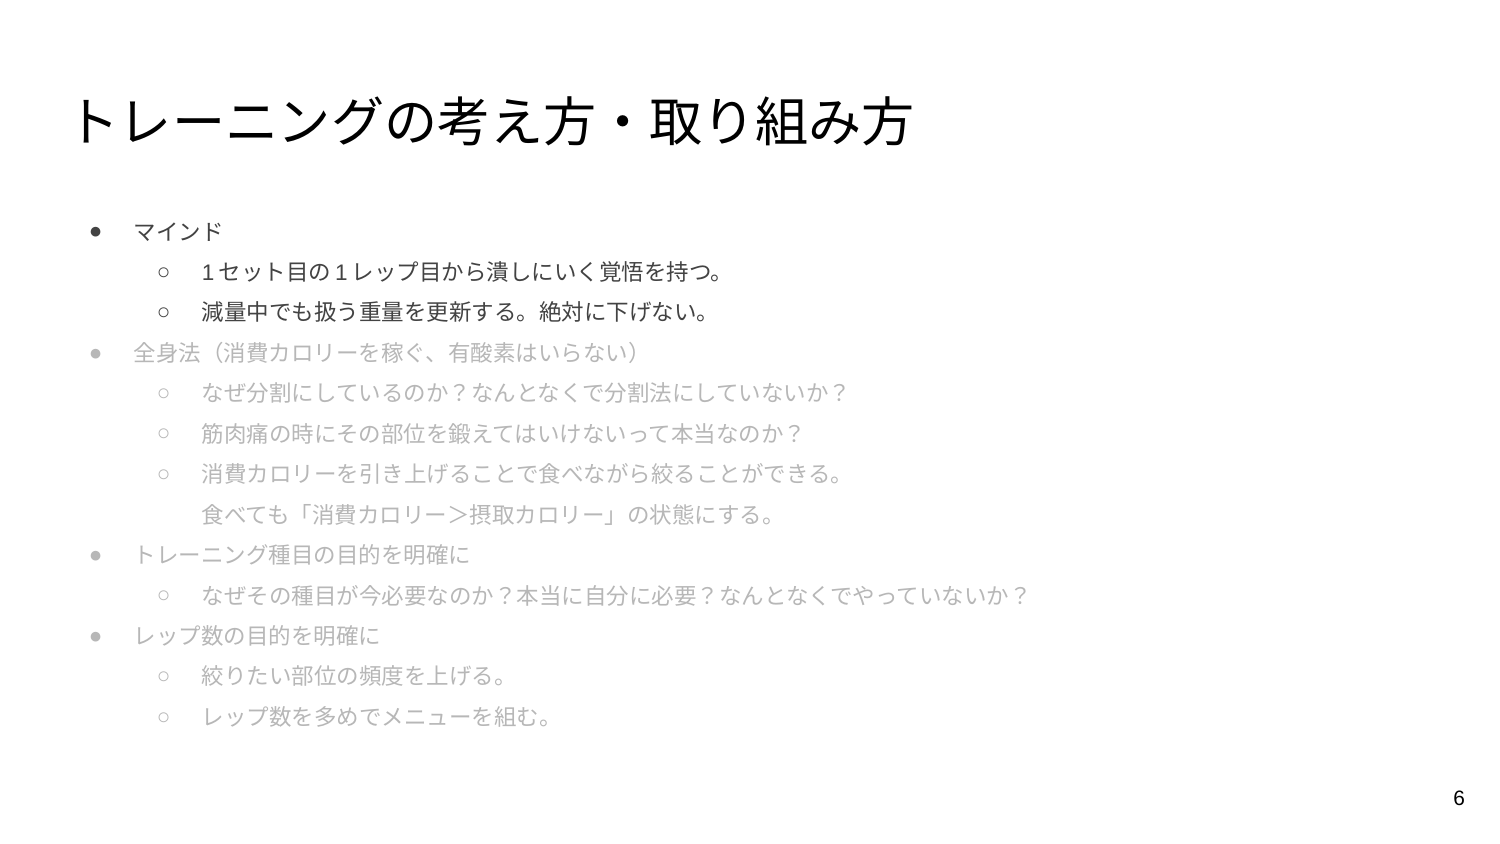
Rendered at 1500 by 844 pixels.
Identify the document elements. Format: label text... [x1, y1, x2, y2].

title トレーニングの考え方・取り組み方 [51, 72, 1449, 167]
list マインド 1セット目の1レップ目から潰しにいく覚悟を持つ。 減量中でも扱う重量を更新する。絶対に下げない。 全身法（消費カロリーを稼ぐ、有酸素はいらない） なぜ分割にしているのか？なんとなくで分割法にしていないか？ 筋肉痛の時にその部位を鍛えてはいけないって本当なのか？ 消費カロリーを引き上げることで食べながら絞ることができる。 食べても「消費カロリー＞摂取カロリー」の状態にする。 トレーニング種目の目的を明確に なぜその種目が今必要なのか？本当に自分に必要？なんとなくでやっていないか？ レップ数の目的を明確に 絞りたい部位の頻度を上げる。 レップ数を多めでメニューを組む。 [51, 189, 1449, 750]
slide_number 6 [1389, 764, 1480, 830]
